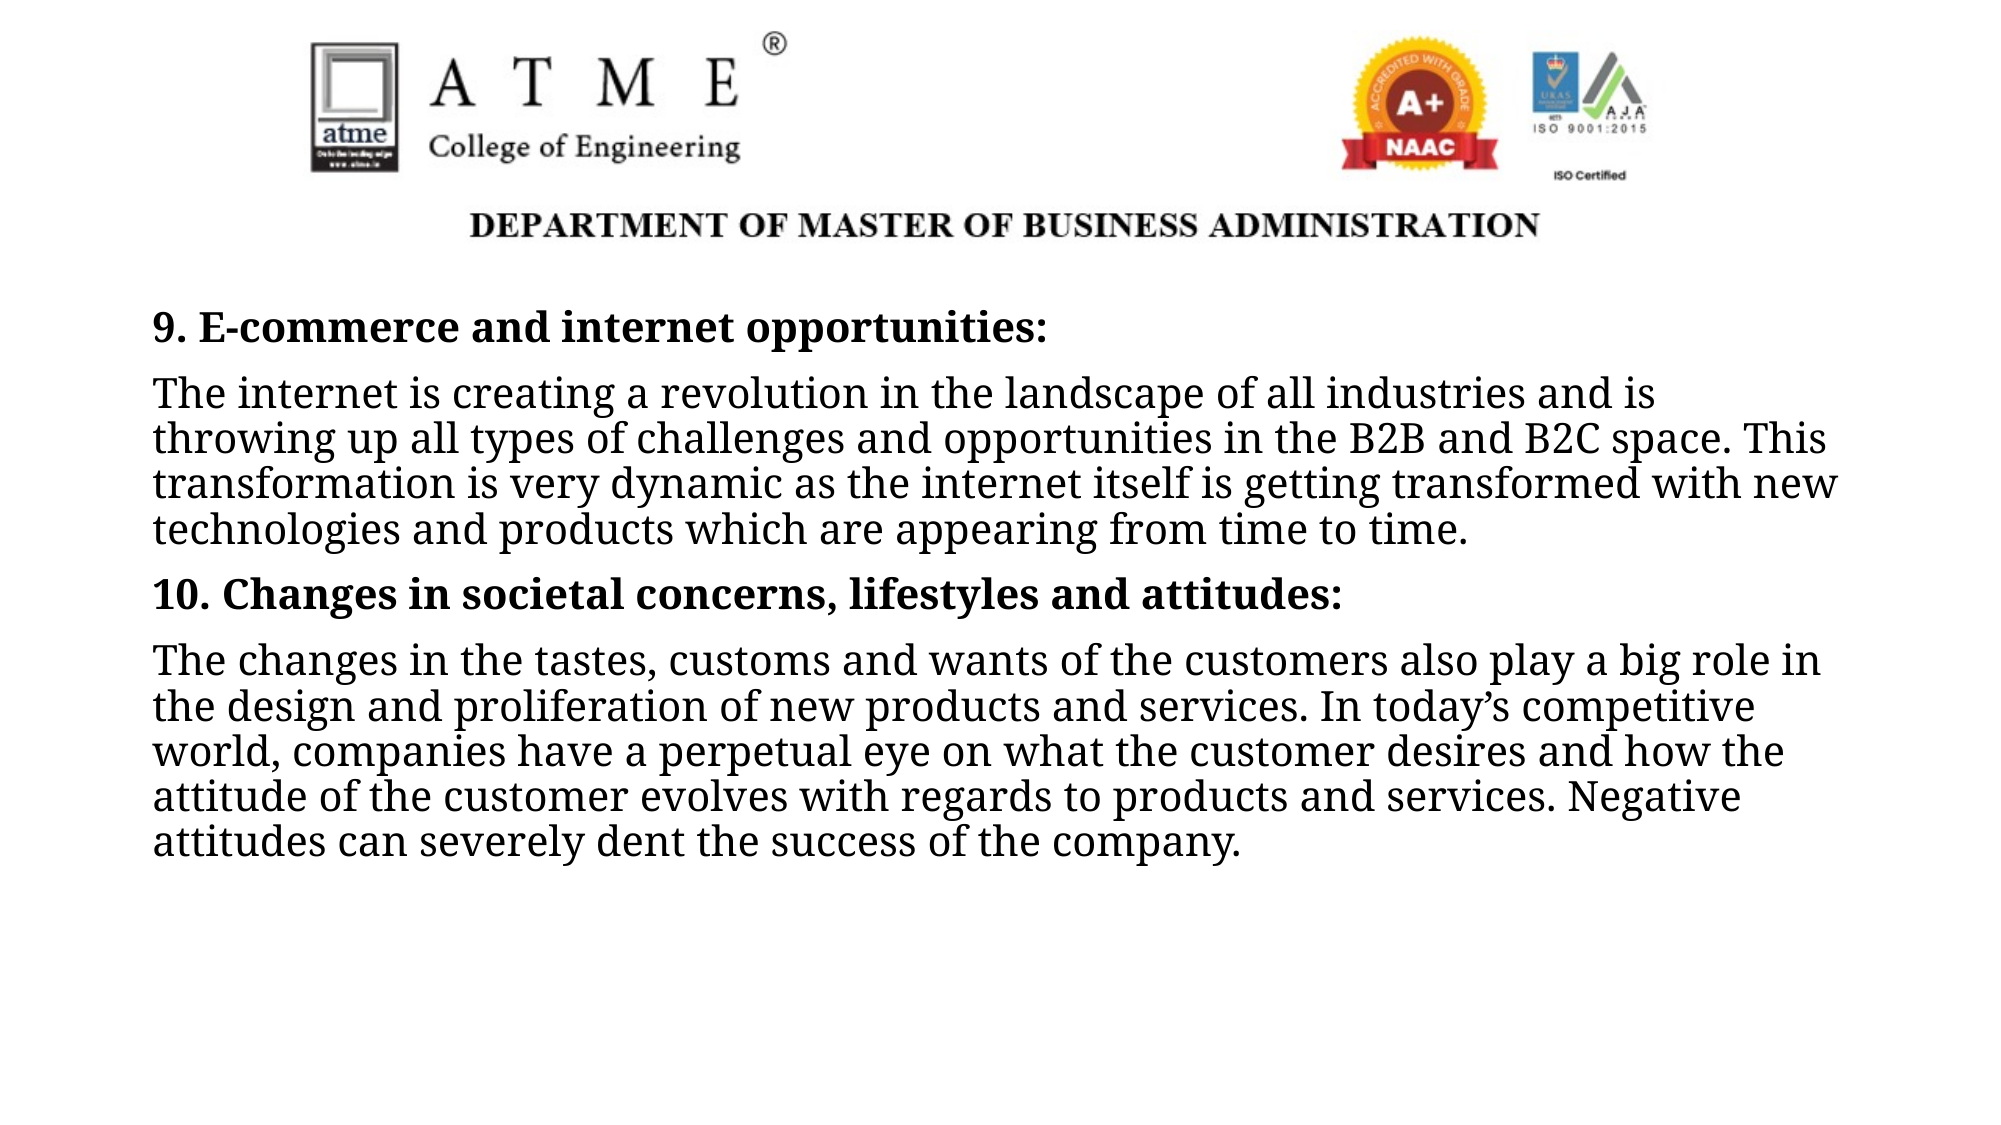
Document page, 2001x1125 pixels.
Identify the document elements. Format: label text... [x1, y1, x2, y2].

picture [303, 30, 1697, 245]
list 9. E-commerce and internet opportunities: The internet is creating a revolution in the landscape of all industries and is throwing up all types of challenges and opportunities in the B2B and B2C space. This transformation is very dynamic as the internet itself is getting transformed with new technologies and products which are appearing from time to time. 10. Changes in societal concerns, lifestyles and attitudes: The changes in the tastes, customs and wants of the customers also play a big role in the design and proliferation of new products and services. In today’s competitive world, companies have a perpetual eye on what the customer desires and how the attitude of the customer evolves with regards to products and services. Negative attitudes can severely dent the success of the company. [137, 299, 1863, 1014]
